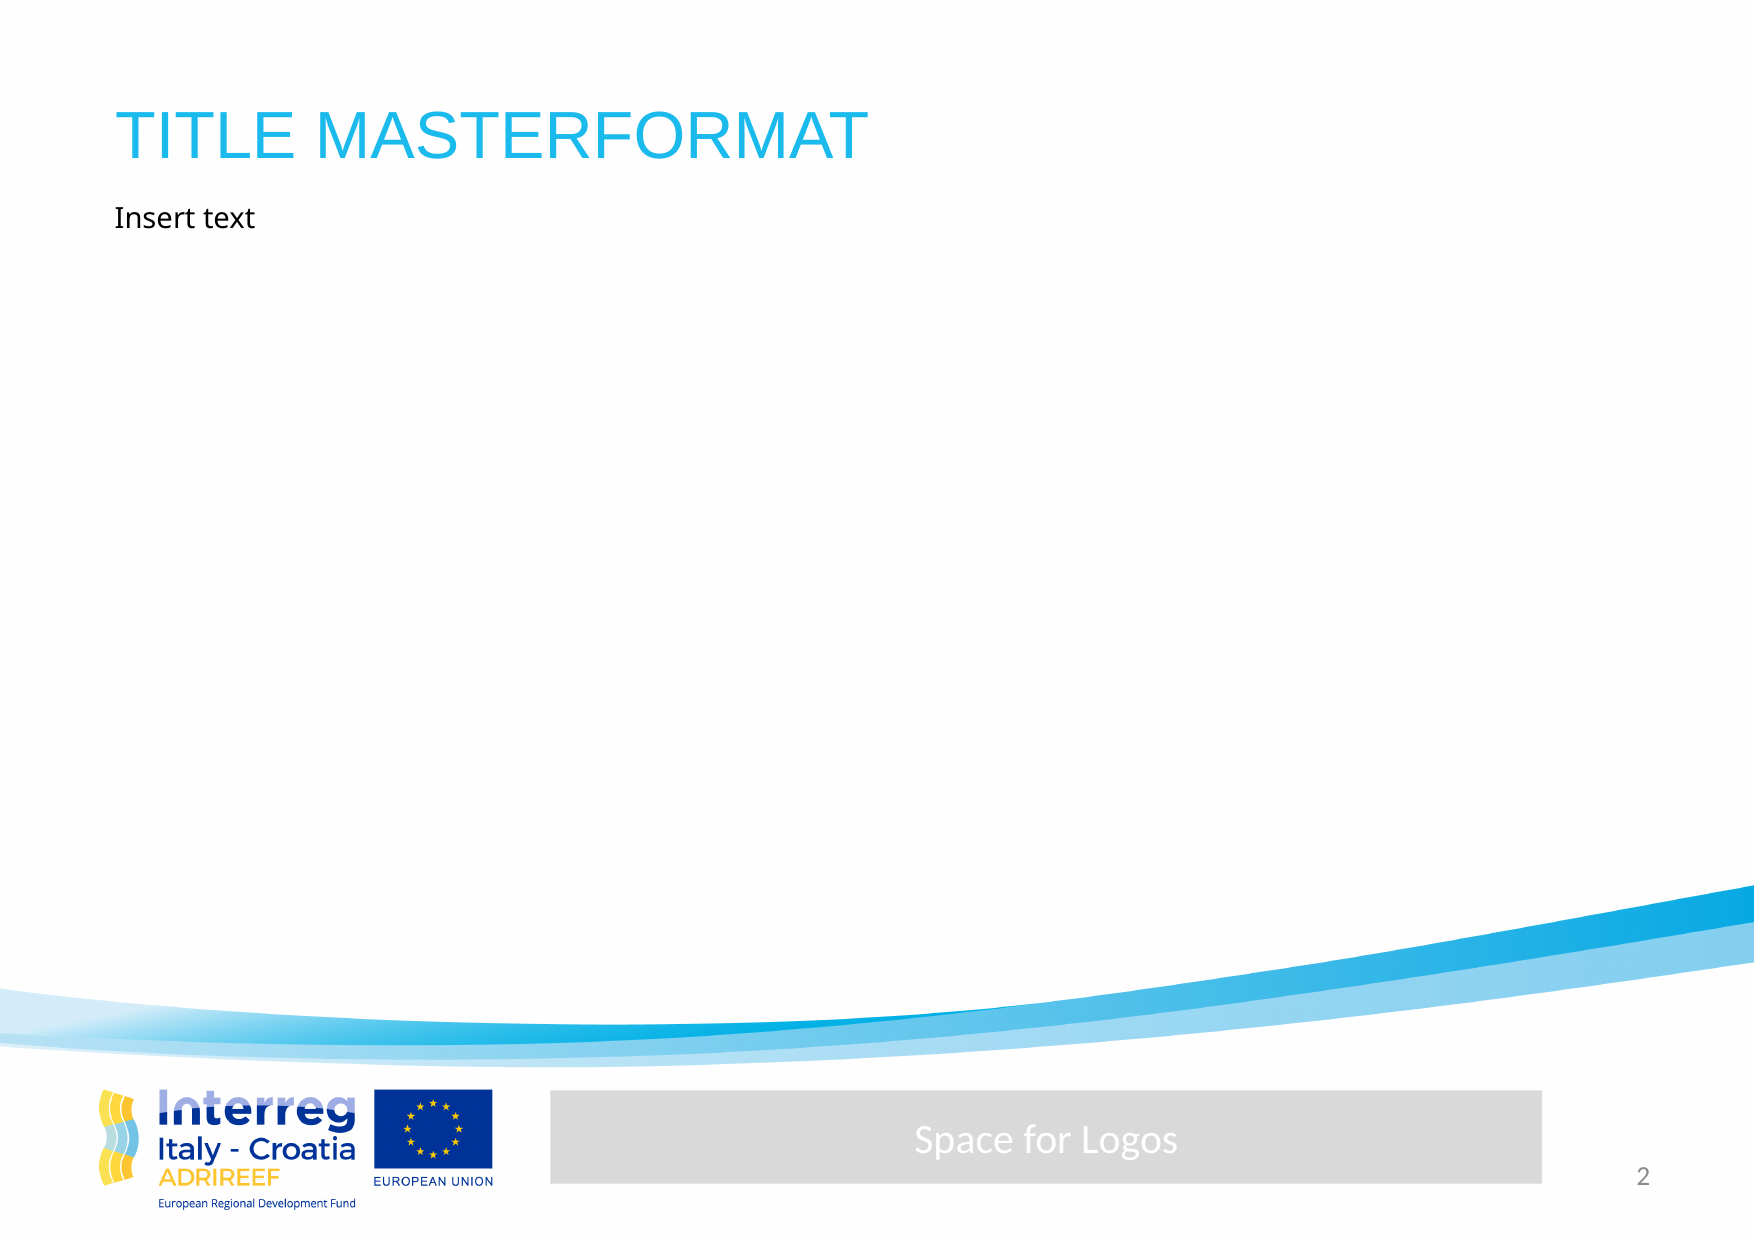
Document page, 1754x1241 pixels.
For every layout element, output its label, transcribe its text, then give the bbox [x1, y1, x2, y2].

text_box TITLE MASTERFORMAT [97, 83, 1656, 181]
picture [0, 0, 1754, 1241]
slide_number 2 [1607, 1141, 1666, 1208]
text_box Space for Logos [549, 1089, 1543, 1185]
text_box Insert text [99, 191, 1658, 851]
